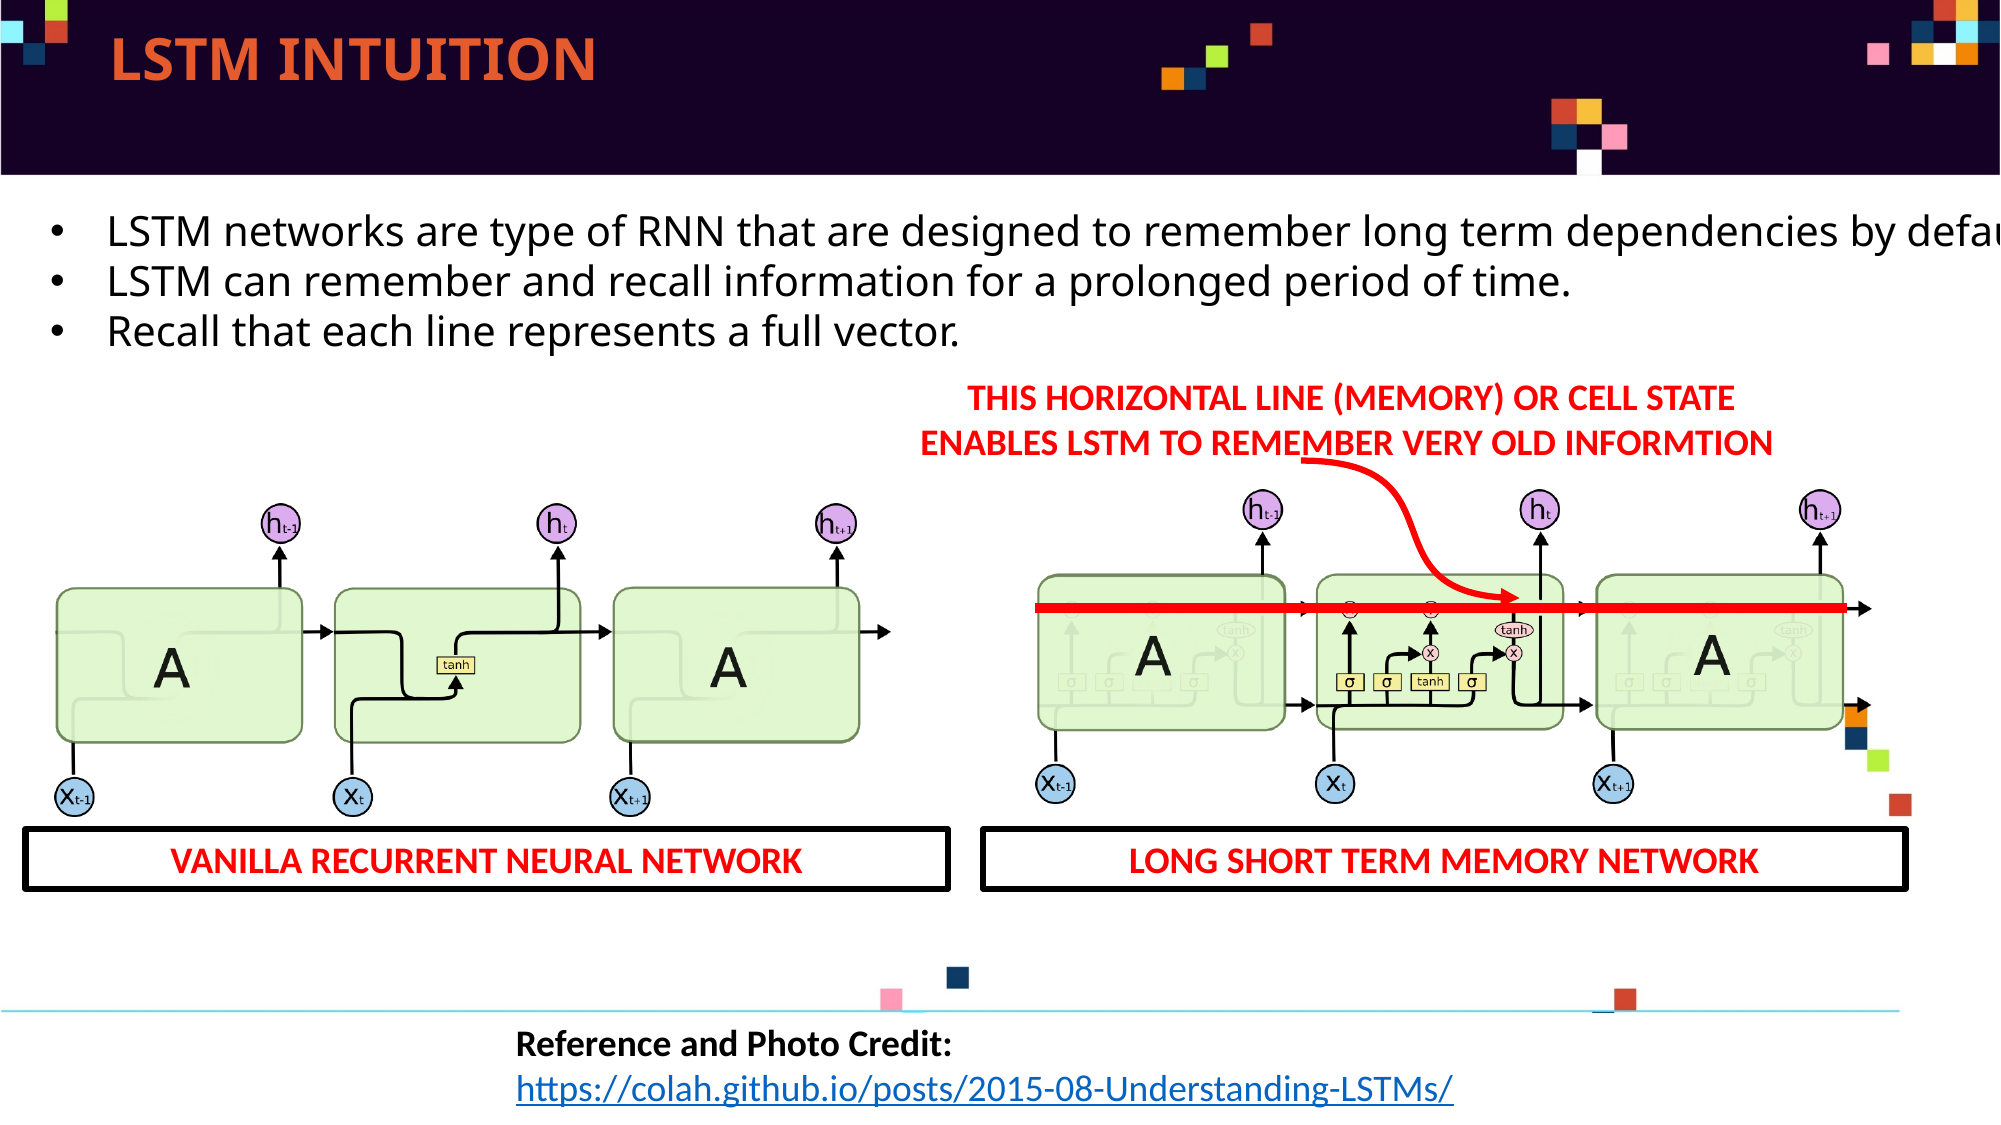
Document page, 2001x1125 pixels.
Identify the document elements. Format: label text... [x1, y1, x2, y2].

text_box Reference and Photo Credit: https://colah.github.io/posts/2015-08-Understanding-LSTMs/ [501, 1013, 1509, 1125]
picture [0, 0, 2000, 1013]
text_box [1300, 460, 1520, 598]
